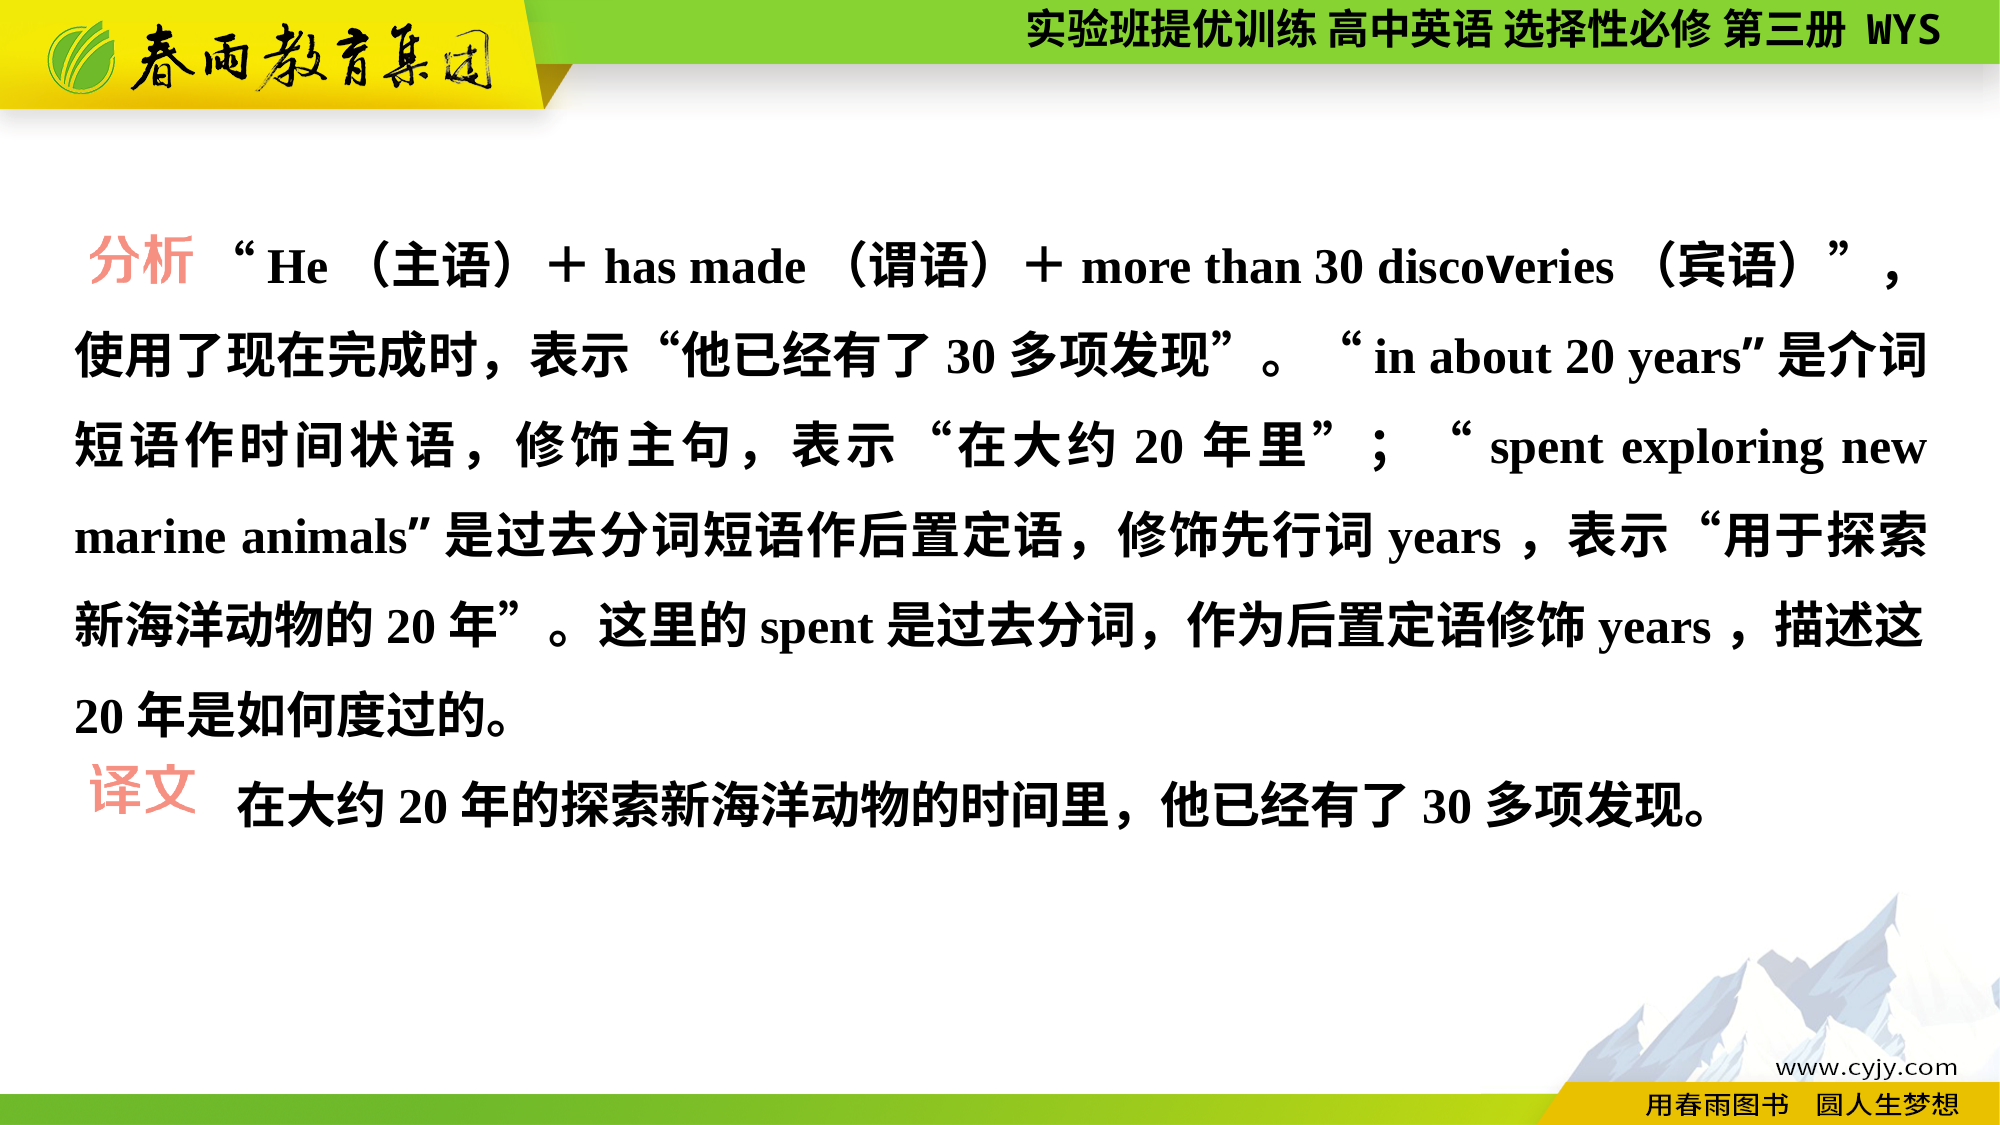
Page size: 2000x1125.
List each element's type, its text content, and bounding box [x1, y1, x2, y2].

list “He（主语）＋has made（谓语）＋more than 30 discoveries（宾语）”，使用了现在完成时，表示“他已经有了30多项发现”。“in about 20 years”是介词短语作时间状语，修饰主句，表示“在大约20年里”；“spent exploring new marine animals”是过去分词短语作后置定语，修饰先行词years，表示“用于探索新海洋动物的20年”。这里的spent是过去分词，作为后置定语修饰years，描述这20年是如何度过的。 在大约20年的探索新海洋动物的时间里，他已经有了30多项发现。 [59, 196, 1944, 848]
picture [0, 0, 2000, 1125]
